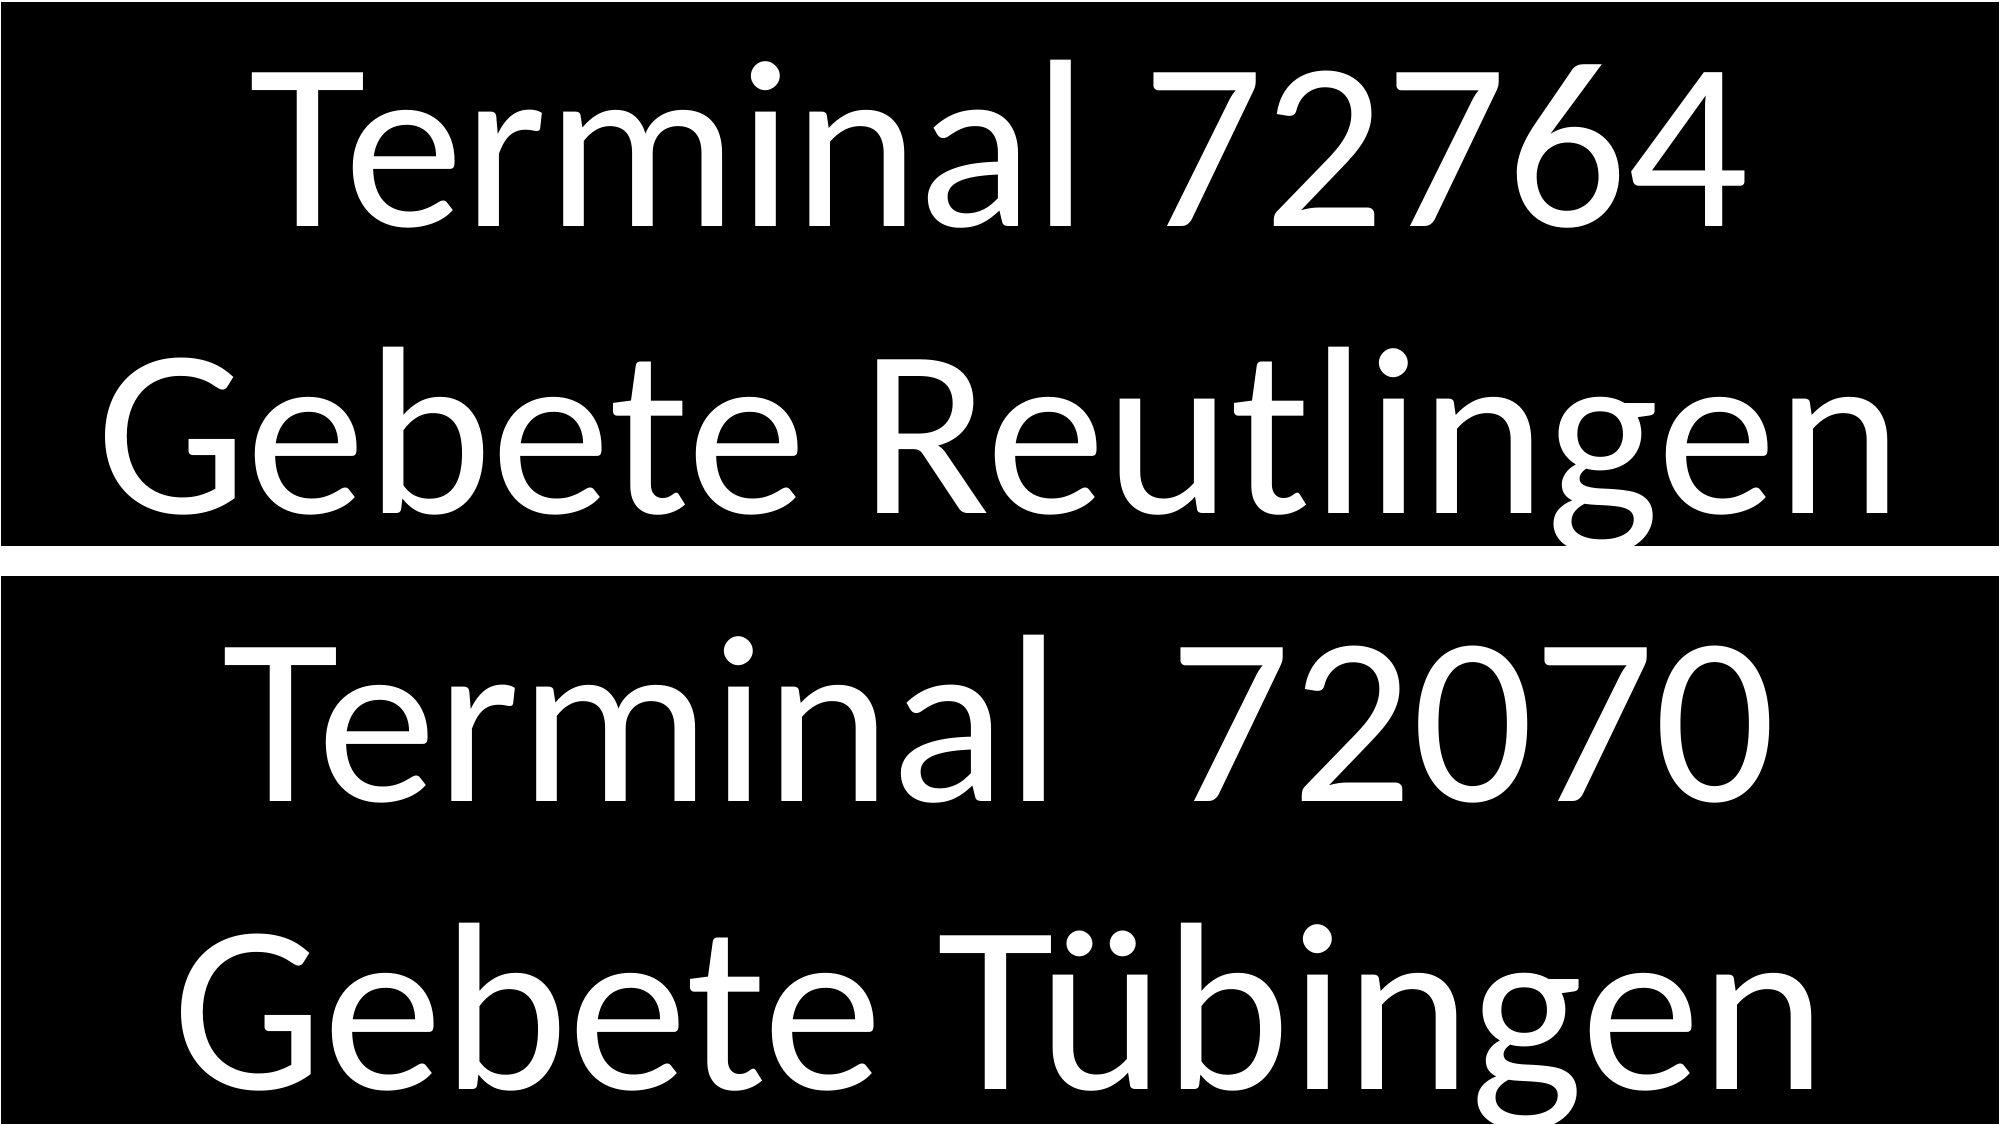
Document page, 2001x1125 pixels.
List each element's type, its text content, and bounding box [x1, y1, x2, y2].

text_box Terminal 72070 Gebete Tübingen [0, 574, 2000, 1125]
text_box Terminal 72764 Gebete Reutlingen [0, 0, 2000, 548]
